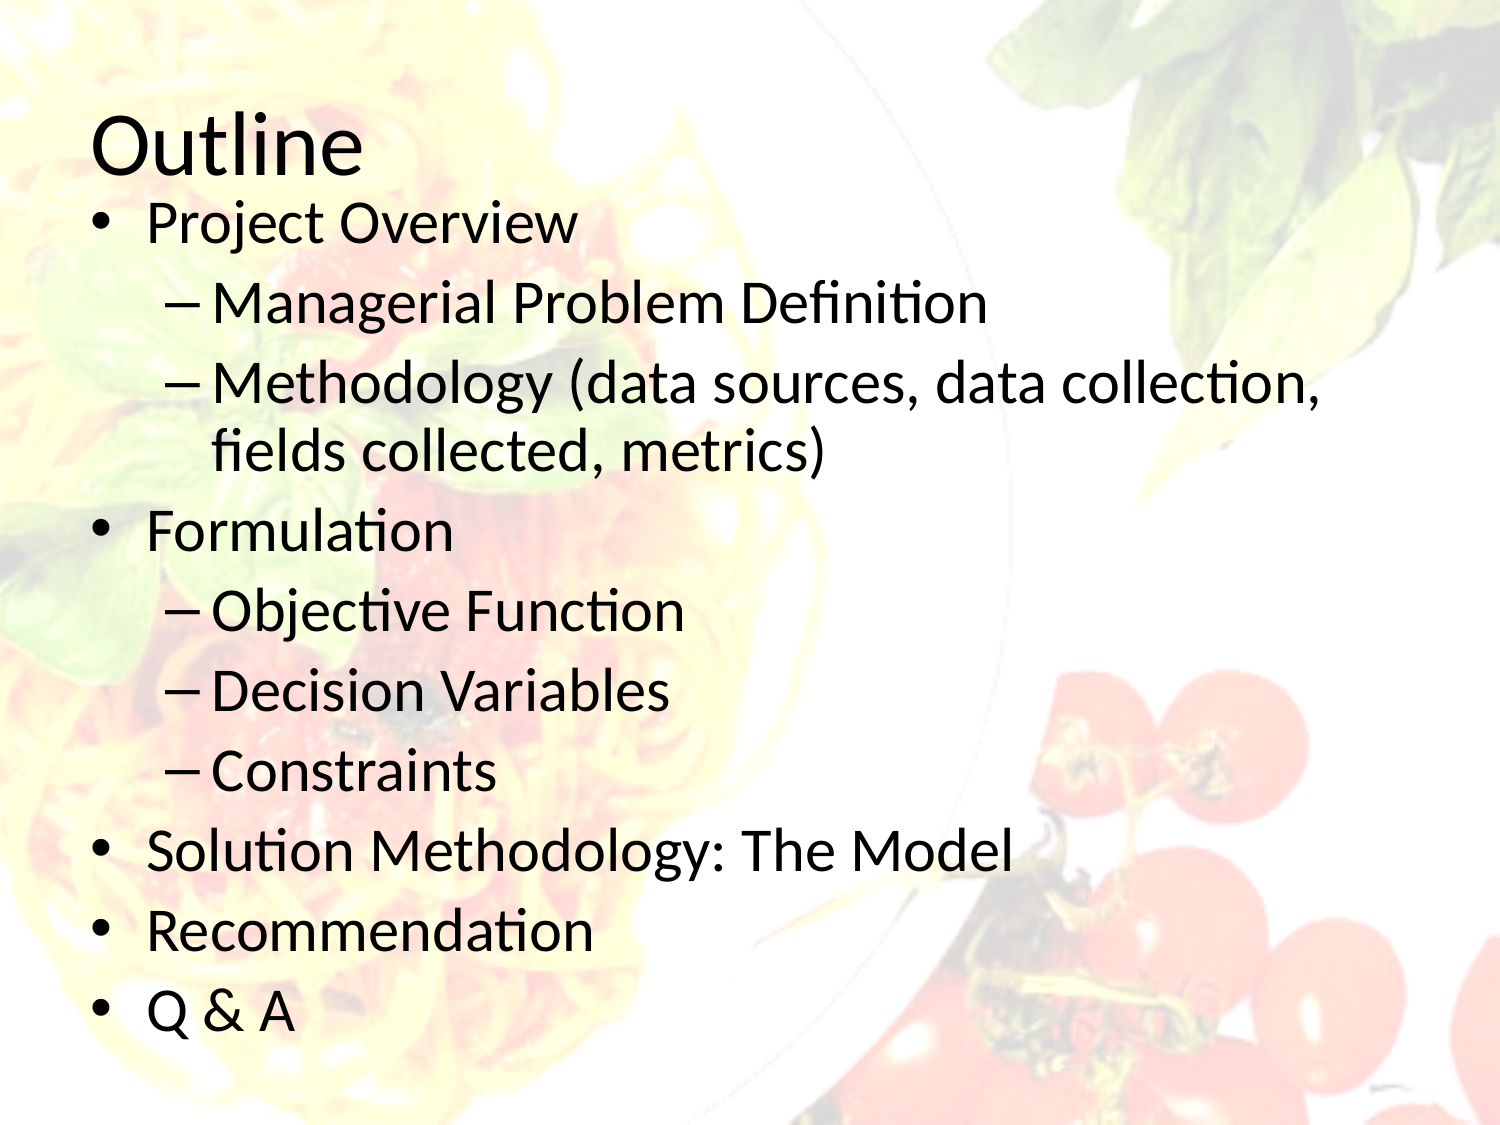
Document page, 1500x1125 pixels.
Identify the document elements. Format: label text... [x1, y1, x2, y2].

title Outline [75, 45, 1425, 182]
list Project Overview Managerial Problem Definition Methodology (data sources, data collection, fields collected, metrics) Formulation Objective Function Decision Variables Constraints Solution Methodology: The Model Recommendation Q & A [75, 182, 1425, 988]
